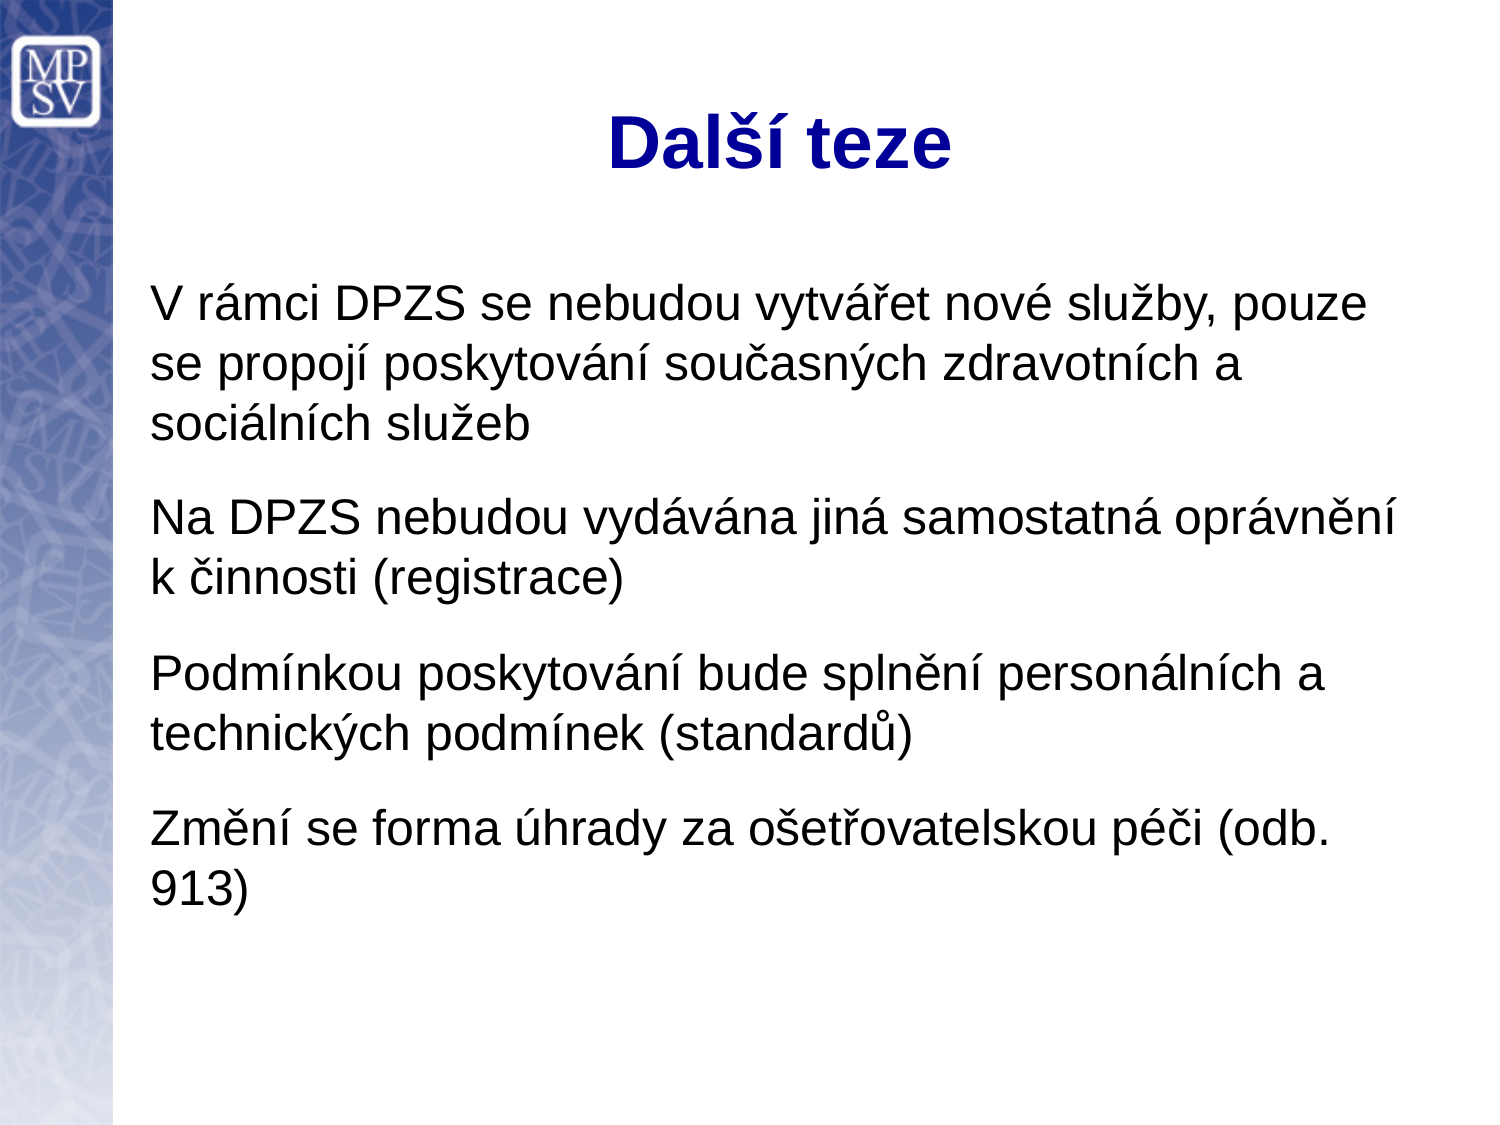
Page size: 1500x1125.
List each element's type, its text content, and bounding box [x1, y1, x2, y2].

picture [0, 0, 113, 1125]
title Další teze [135, 45, 1425, 233]
list V rámci DPZS se nebudou vytvářet nové služby, pouze se propojí poskytování současných zdravotních a sociálních služeb Na DPZS nebudou vydávána jiná samostatná oprávnění k činnosti (registrace) Podmínkou poskytování bude splnění personálních a technických podmínek (standardů) Změní se forma úhrady za ošetřovatelskou péči (odb. 913) [135, 262, 1425, 1005]
